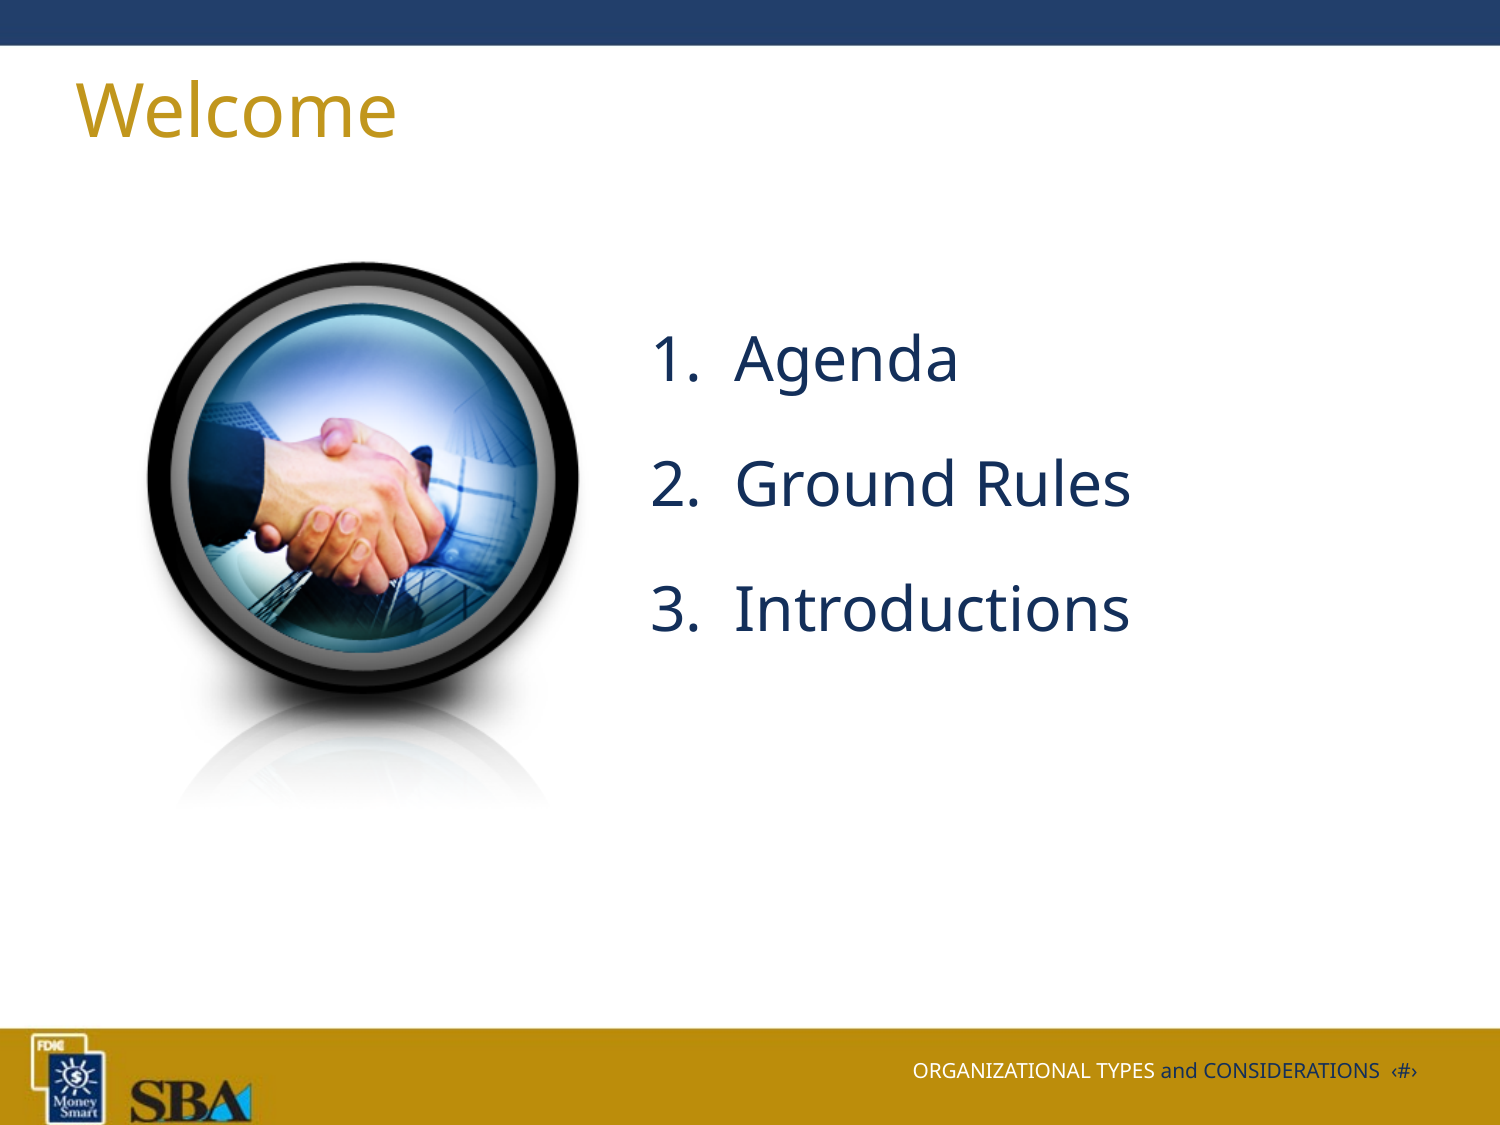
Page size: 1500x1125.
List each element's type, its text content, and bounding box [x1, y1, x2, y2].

list Agenda Ground Rules Introductions [649, 211, 1363, 751]
picture [0, 0, 1500, 1125]
title Welcome [74, 61, 1426, 163]
